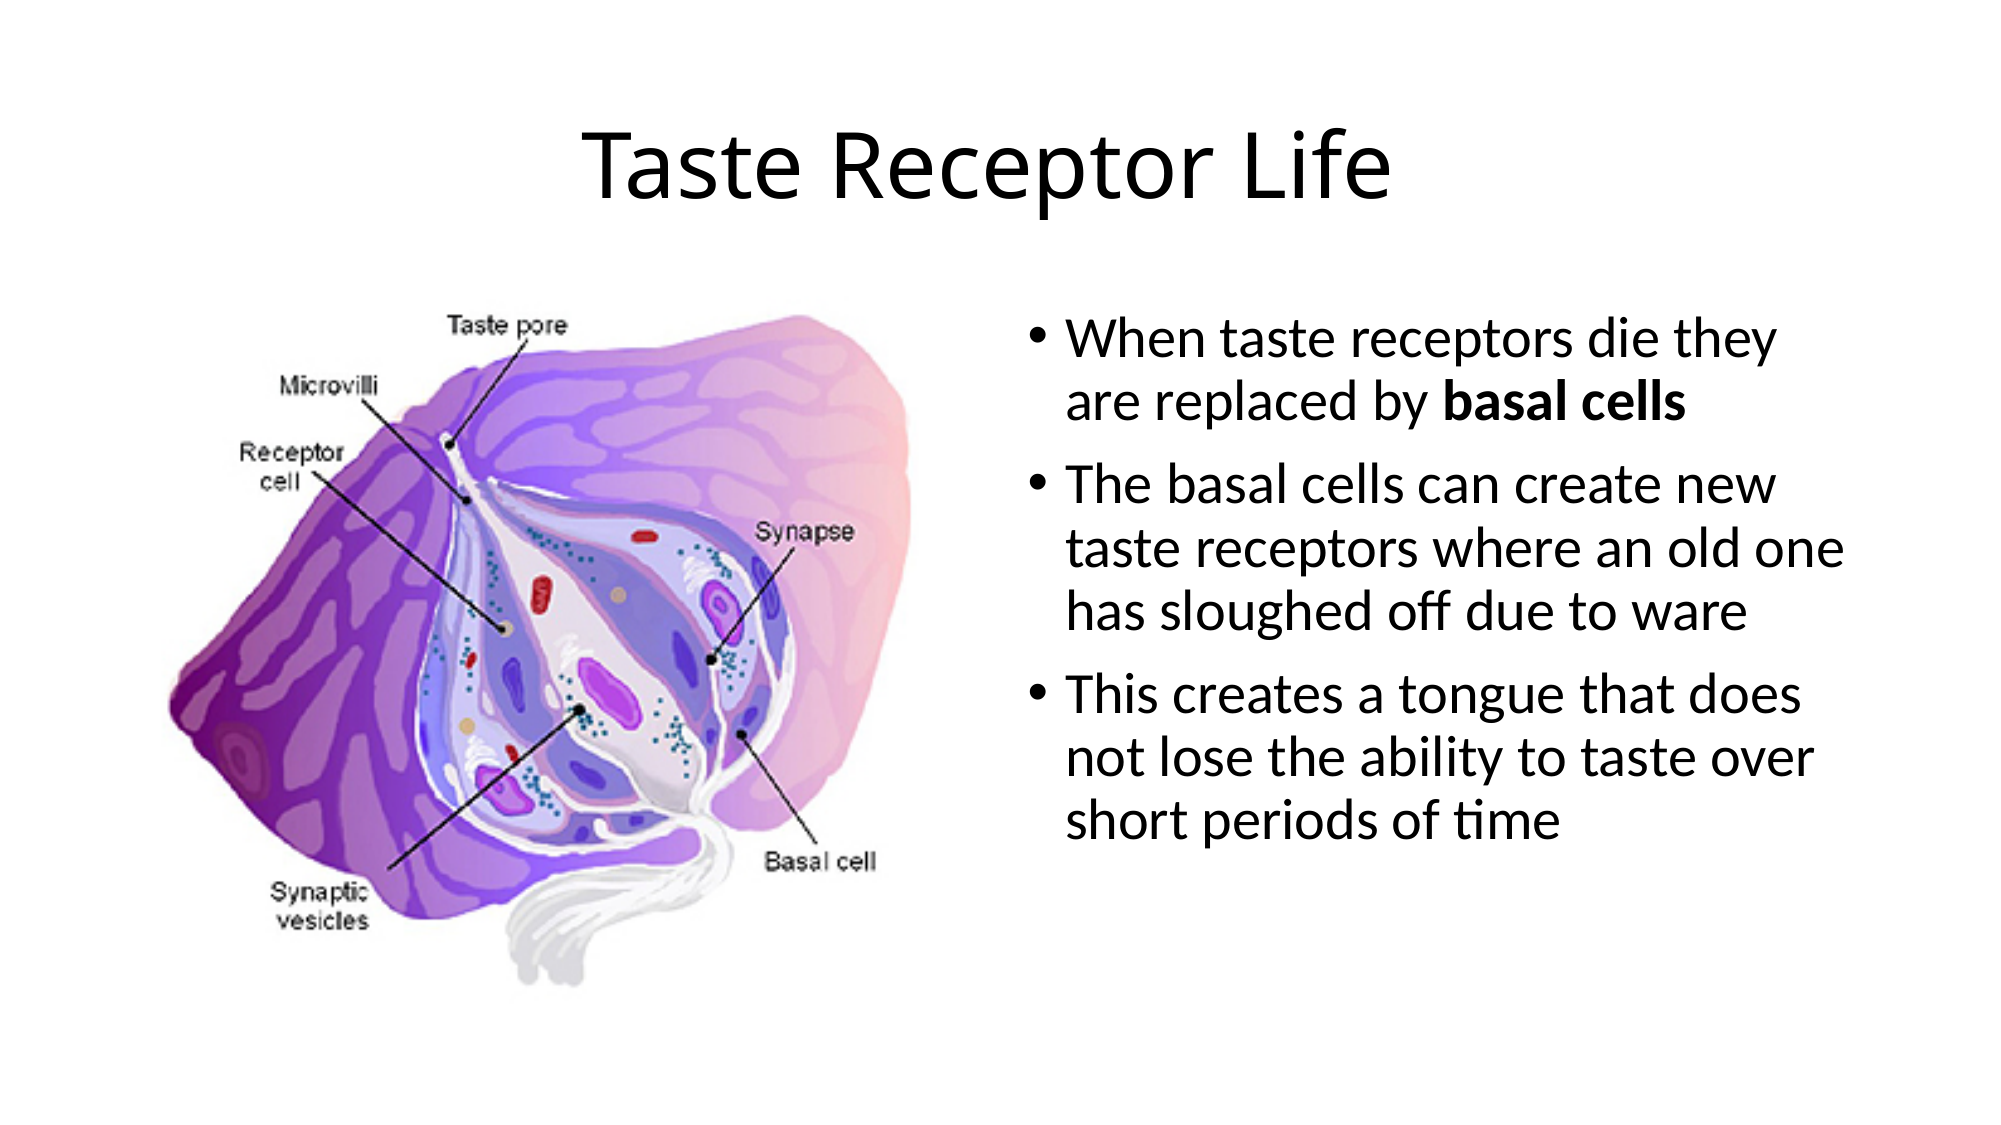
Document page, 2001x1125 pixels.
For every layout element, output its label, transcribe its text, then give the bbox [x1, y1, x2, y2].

list When taste receptors die they are replaced by basal cells The basal cells can create new taste receptors where an old one has sloughed off due to ware This creates a tongue that does not lose the ability to taste over short periods of time [1012, 299, 1863, 1014]
picture [96, 261, 980, 1014]
title Taste Receptor Life [137, 59, 1863, 278]
